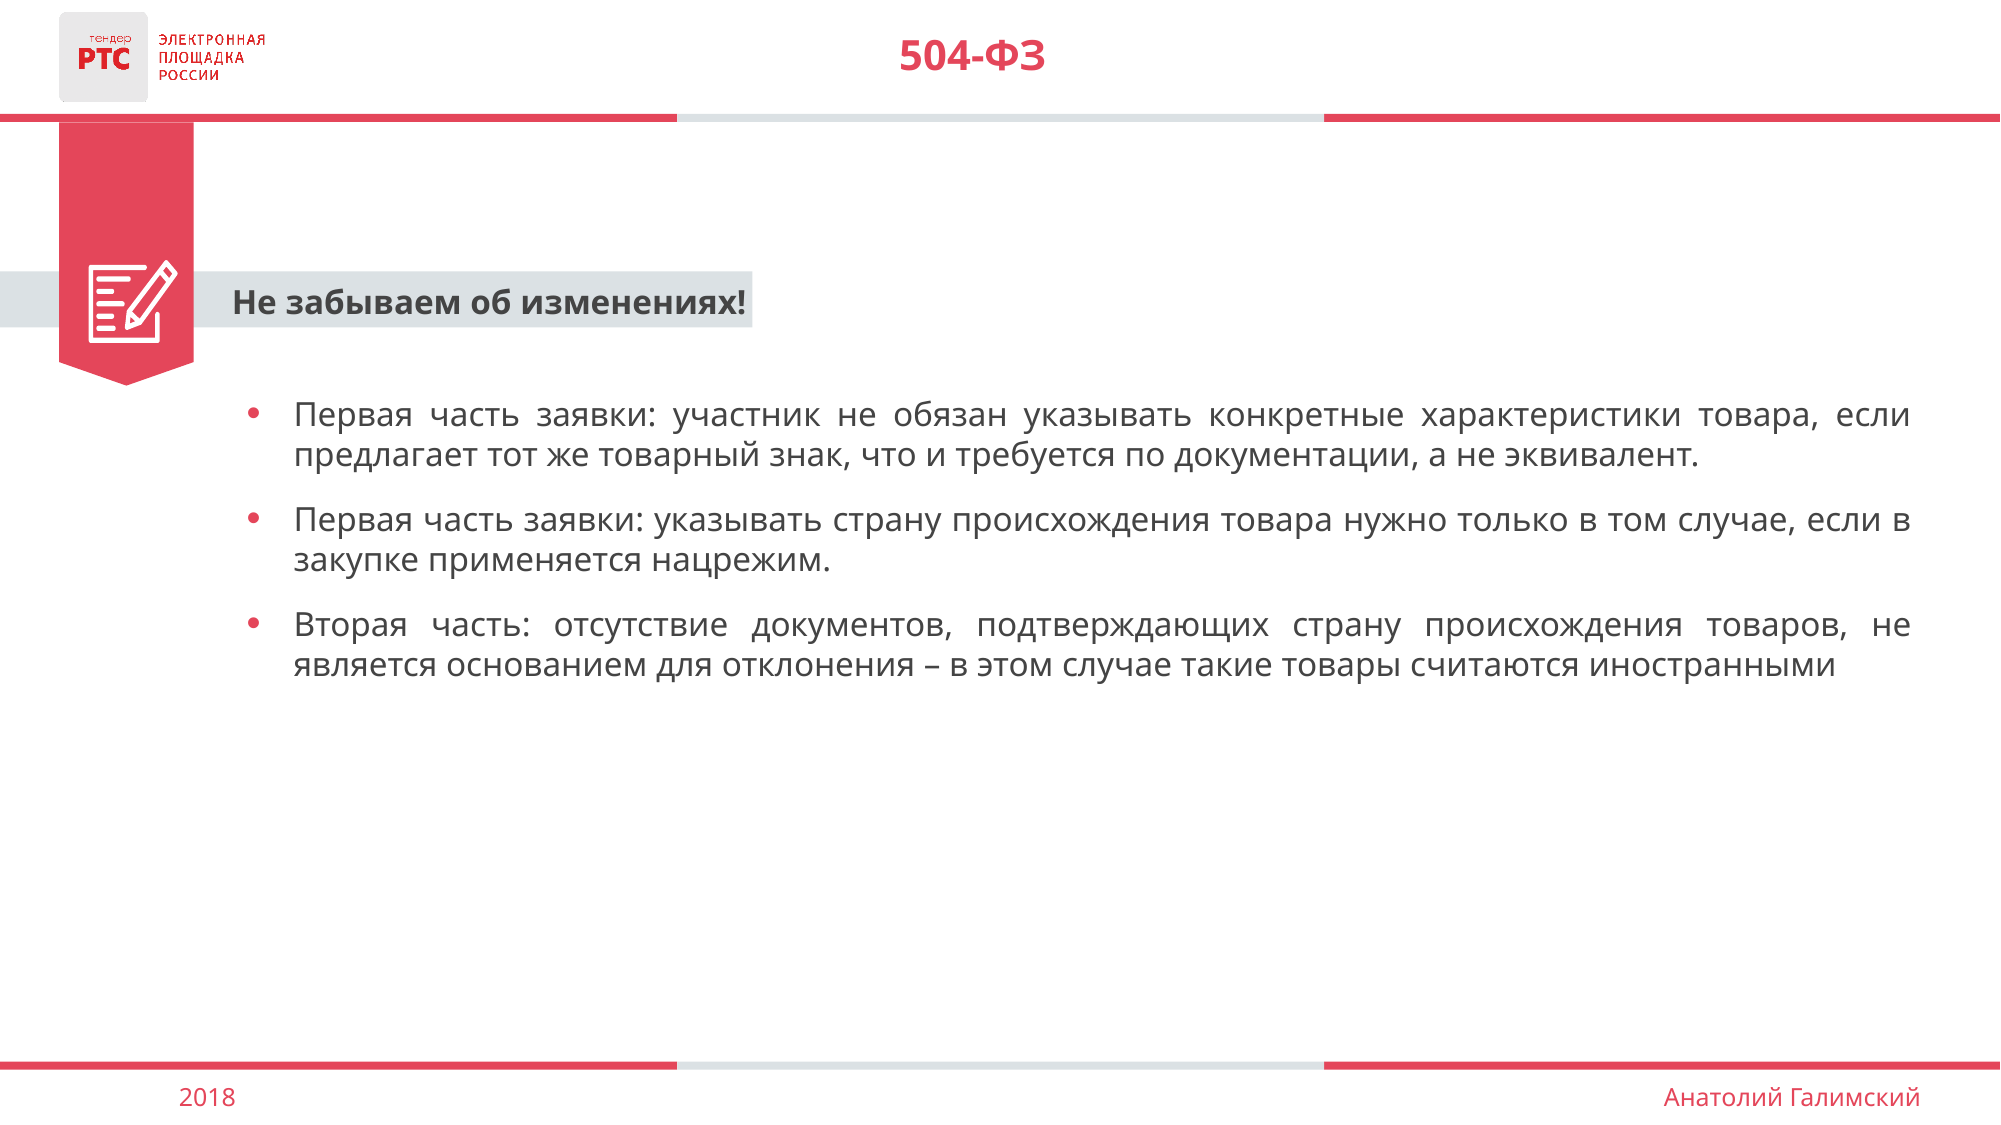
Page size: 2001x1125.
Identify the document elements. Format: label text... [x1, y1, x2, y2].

text_box [195, 270, 753, 328]
text_box Не забываем об изменениях! [231, 281, 960, 322]
text_box [124, 260, 178, 330]
text_box 2018 [0, 1073, 415, 1119]
text_box Первая часть заявки: участник не обязан указывать конкретные характеристики товара, если предлагает тот же товарный знак, что и требуется по документации, а не эквивалент. Первая часть заявки: указывать страну происхождения товара нужно только в том случае, если в закупке применяется нацрежим. Вторая часть: отсутствие документов, подтверждающих страну происхождения товаров, не является основанием для отклонения – в этом случае такие товары считаются иностранными [231, 385, 1929, 755]
text_box [88, 264, 160, 343]
text_box [58, 121, 195, 387]
text_box [0, 270, 58, 328]
text_box Анатолий Галимский [1584, 1073, 2000, 1119]
picture [59, 12, 265, 102]
title 504-ФЗ [294, 0, 1652, 114]
